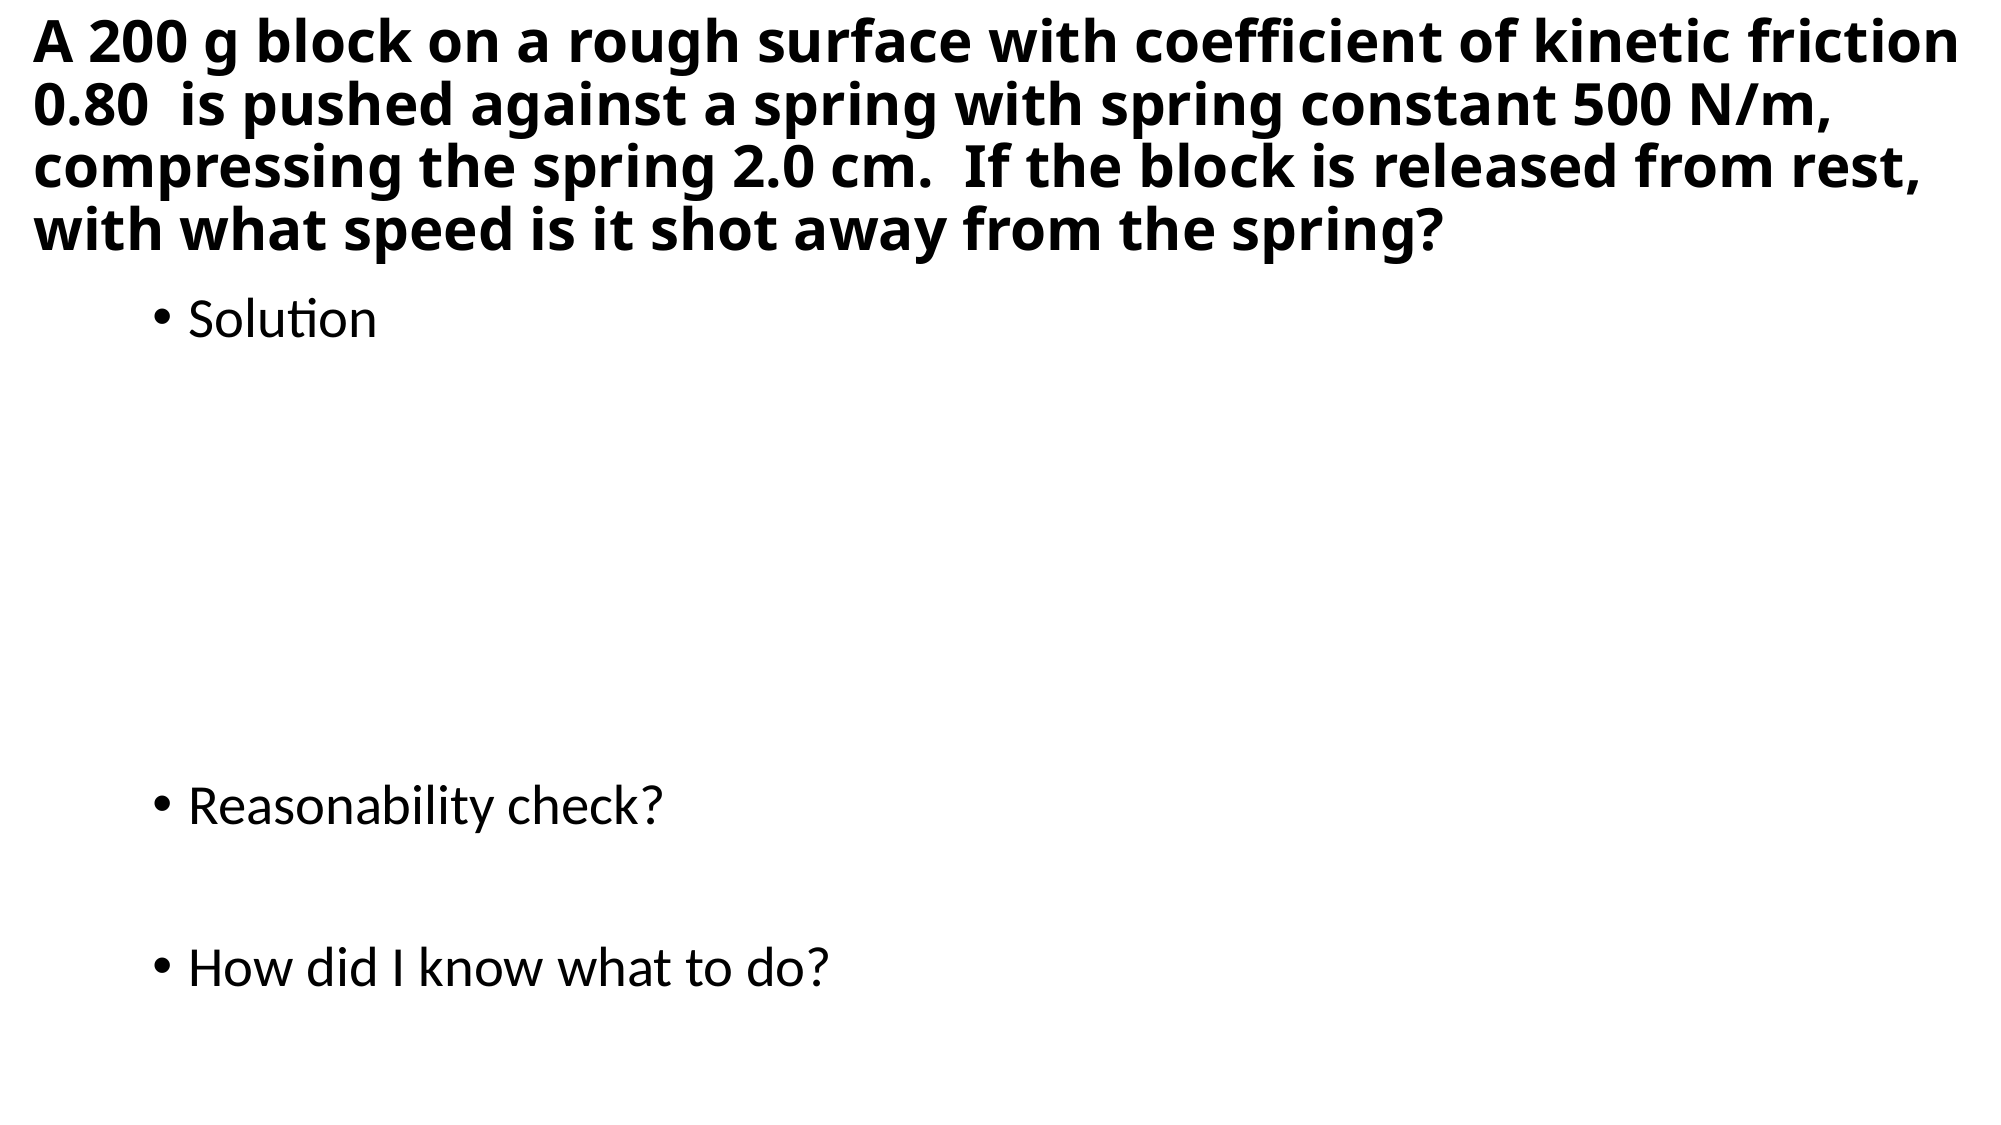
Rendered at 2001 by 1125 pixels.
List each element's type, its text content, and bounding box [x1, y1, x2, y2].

list Solution Reasonability check? How did I know what to do? [137, 281, 1863, 1014]
title A 200 g block on a rough surface with coefficient of kinetic friction 0.80 is pushed against a spring with spring constant 500 N/m, compressing the spring 2.0 cm. If the block is released from rest, with what speed is it shot away from the spring? [18, 63, 2000, 282]
